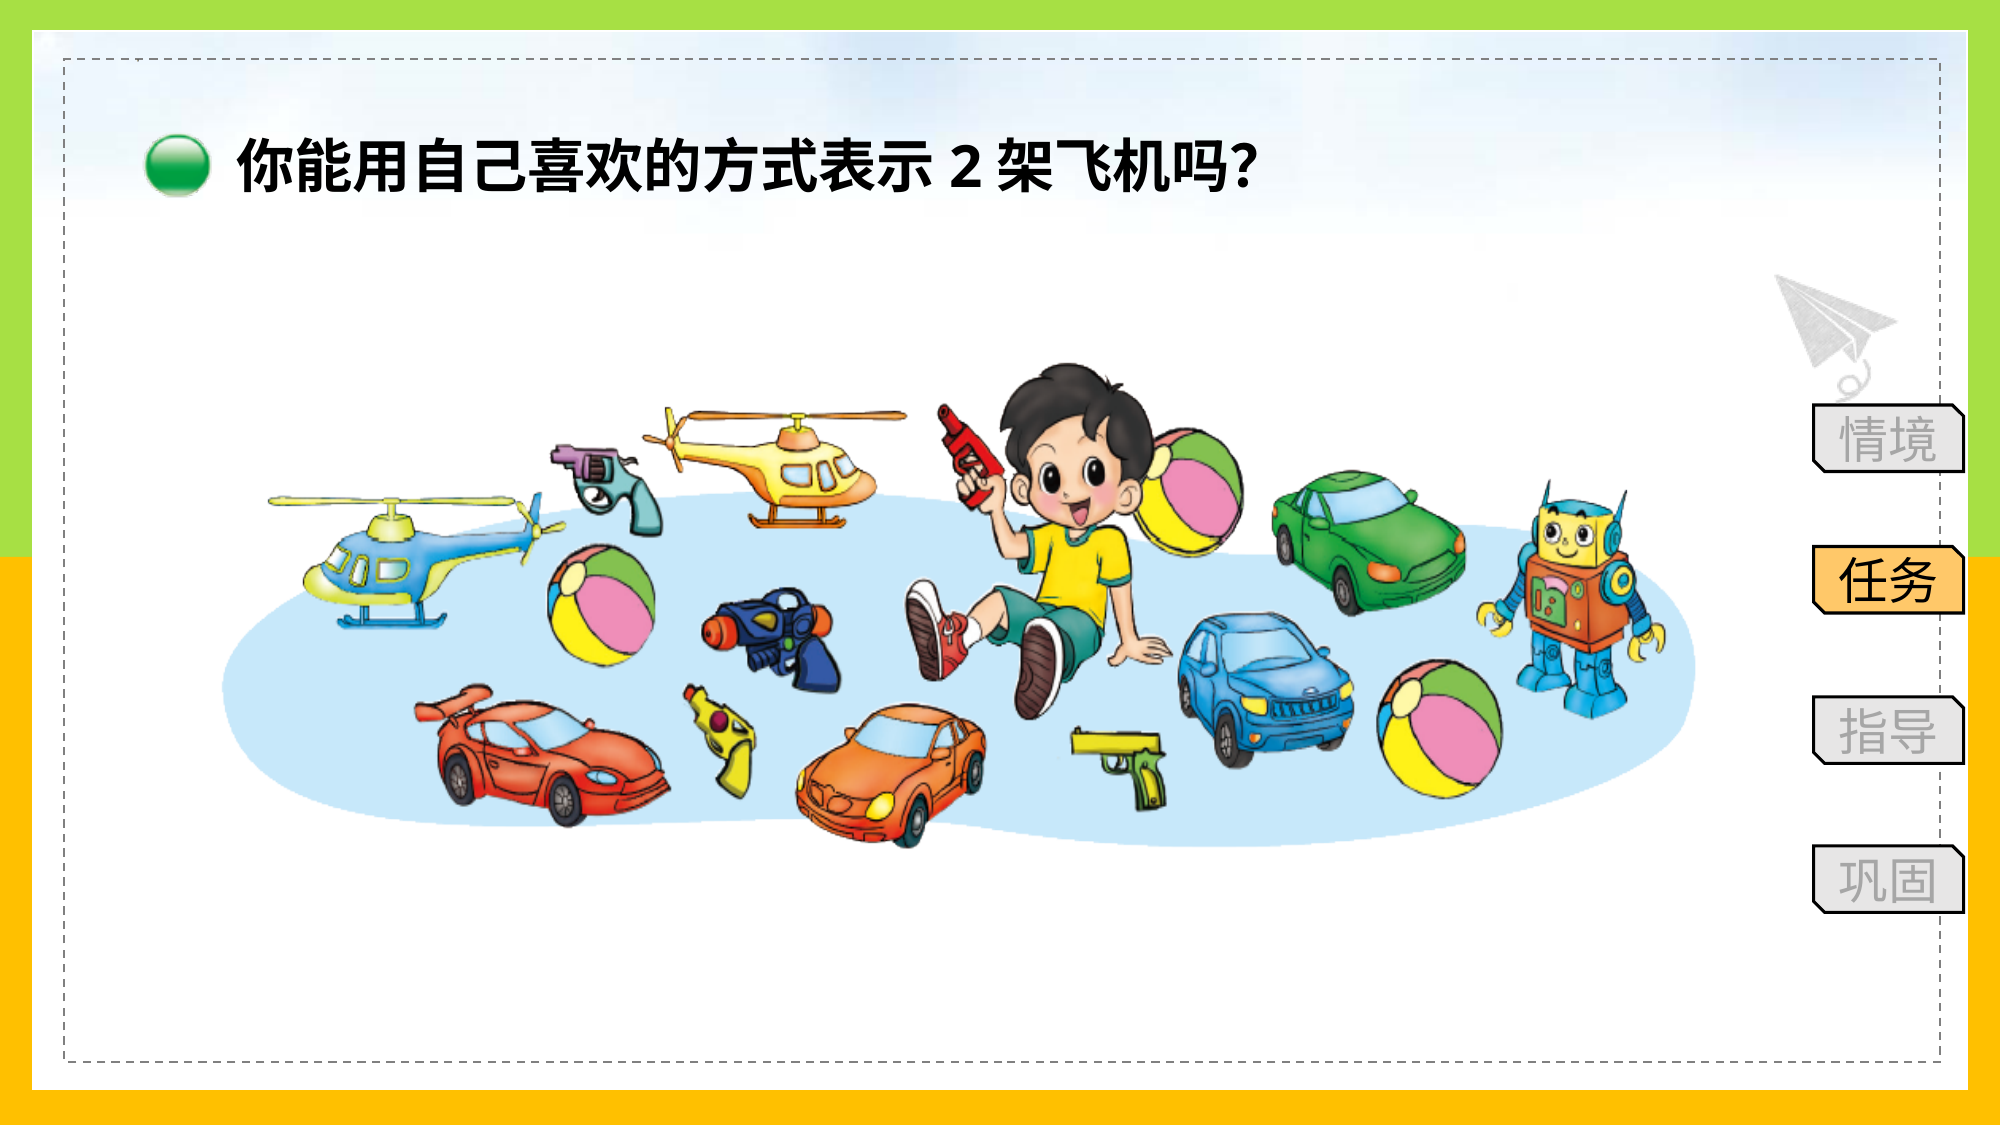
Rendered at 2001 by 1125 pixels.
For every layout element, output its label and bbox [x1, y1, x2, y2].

text_box [137, 51, 1295, 213]
picture [34, 32, 1966, 1088]
text_box [1706, 236, 1964, 913]
